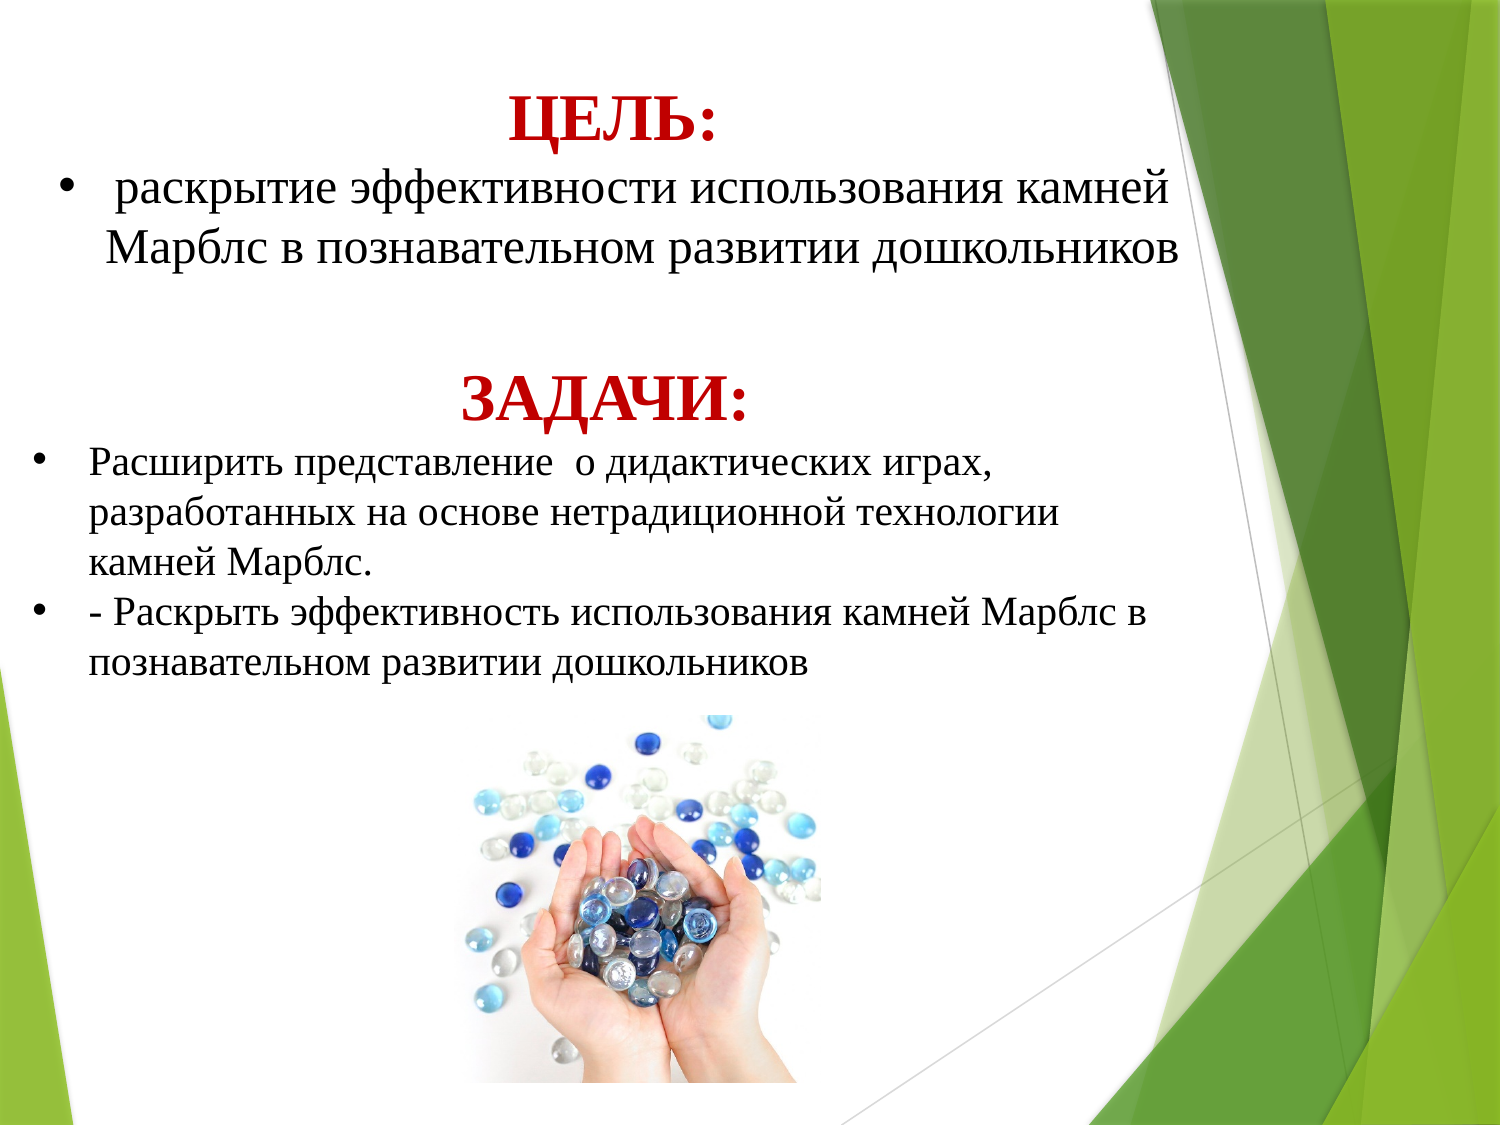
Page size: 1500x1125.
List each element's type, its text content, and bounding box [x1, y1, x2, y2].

text_box ЦЕЛЬ: раскрытие эффективности использования камней Марблс в познавательном развитии дошкольников ЗАДАЧИ: Расширить представление о дидактических играх, разработанных на основе нетрадиционной технологии камней Марблс. - Раскрыть эффективность использования камней Марблс в познавательном развитии дошкольников [17, 66, 1211, 851]
picture [454, 715, 822, 1083]
